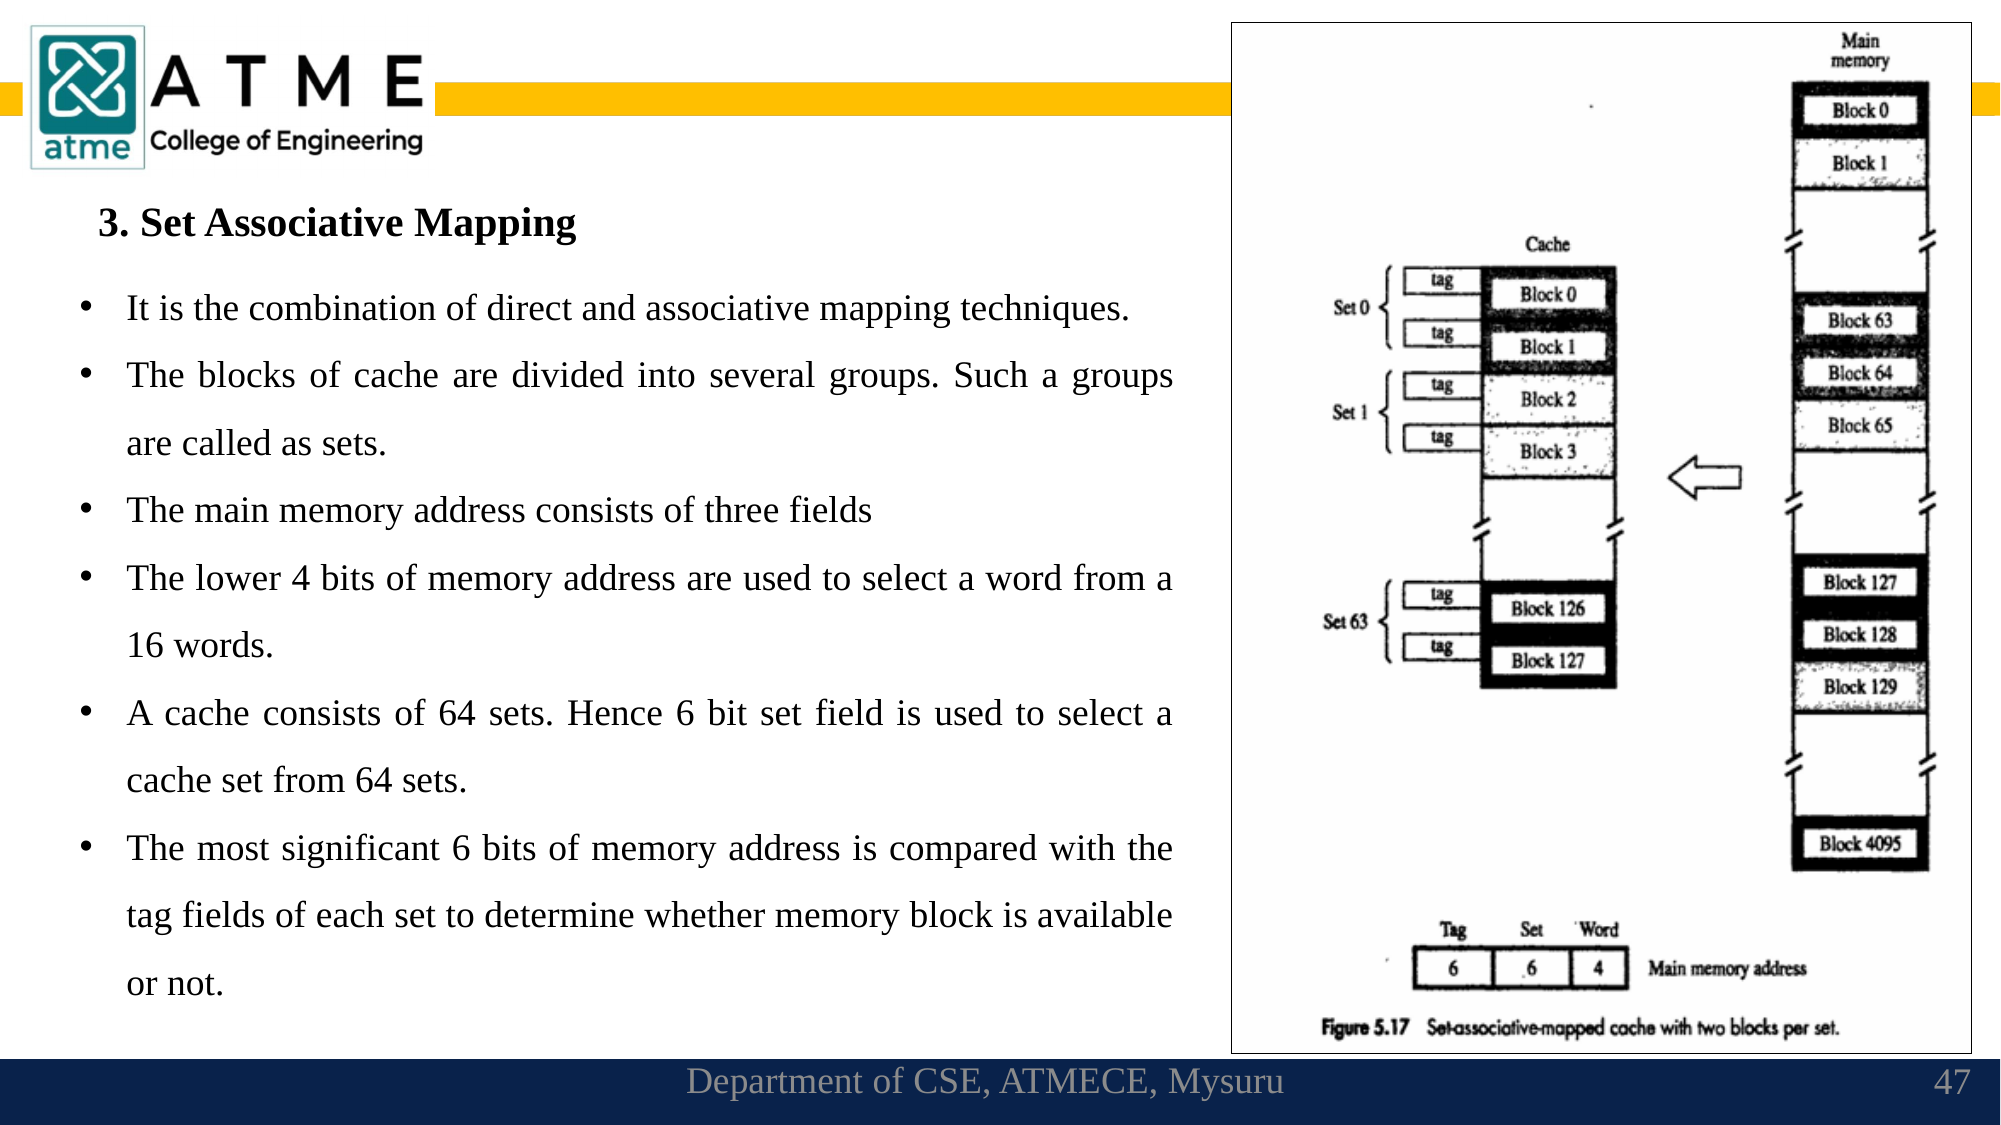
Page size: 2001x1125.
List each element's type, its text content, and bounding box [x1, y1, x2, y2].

slide_number 47 [1511, 1061, 1972, 1103]
text_box 3. Set Associative Mapping [83, 187, 1092, 252]
footer Department of CSE, ATMECE, Mysuru [501, 1056, 1470, 1102]
picture [22, 15, 435, 178]
text_box It is the combination of direct and associative mapping techniques. The blocks of cache are divided into several groups. Such a groups are called as sets. The main memory address consists of three fields The lower 4 bits of memory address are used to select a word from a 16 words. A cache consists of 64 sets. Hence 6 bit set field is used to select a cache set from 64 sets. The most significant 6 bits of memory address is compared with the tag fields of each set to determine whether memory block is available or not. [64, 252, 1190, 1010]
picture [1231, 20, 1972, 1054]
picture [0, 1059, 2001, 1125]
